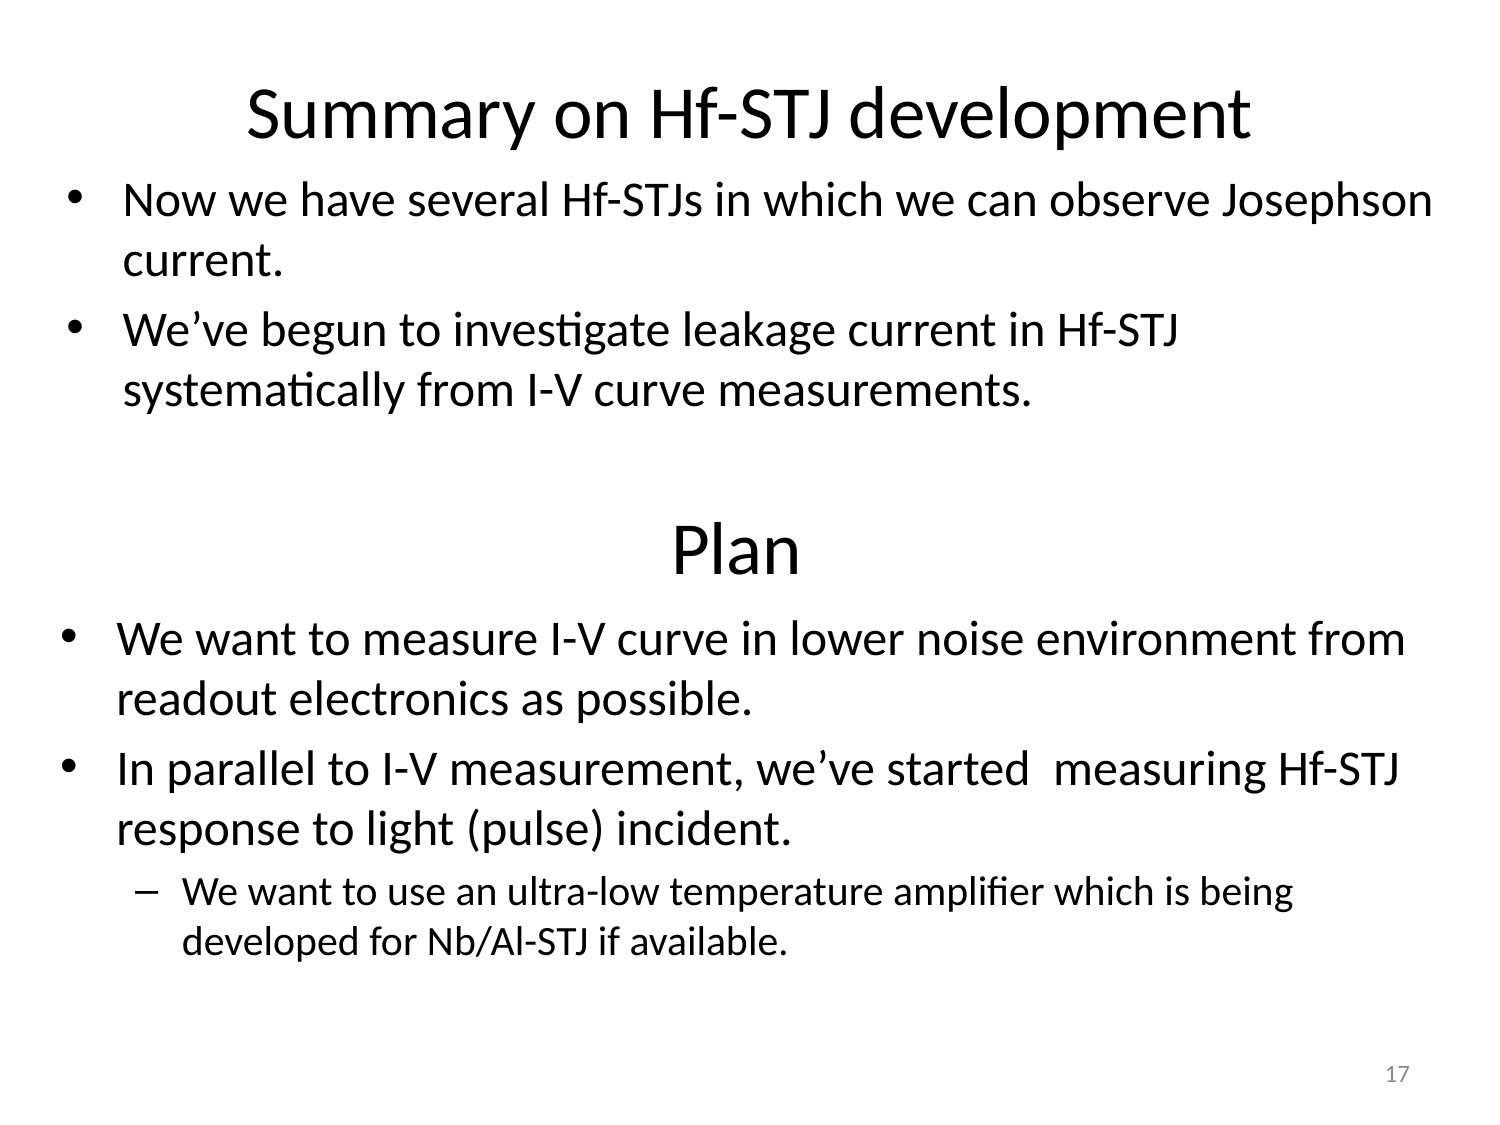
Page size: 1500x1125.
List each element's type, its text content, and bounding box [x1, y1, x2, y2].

list Now we have several Hf-STJs in which we can observe Josephson current. We’ve begun to investigate leakage current in Hf-STJ systematically from I-V curve measurements. [51, 158, 1471, 442]
text_box Plan [656, 491, 818, 597]
text_box We want to measure I-V curve in lower noise environment from readout electronics as possible. In parallel to I-V measurement, we’ve started measuring Hf-STJ response to light (pulse) incident. We want to use an ultra-low temperature amplifier which is being developed for Nb/Al-STJ if available. [45, 597, 1475, 1005]
title Summary on Hf-STJ development [75, 45, 1425, 158]
slide_number 17 [1074, 1042, 1425, 1103]
